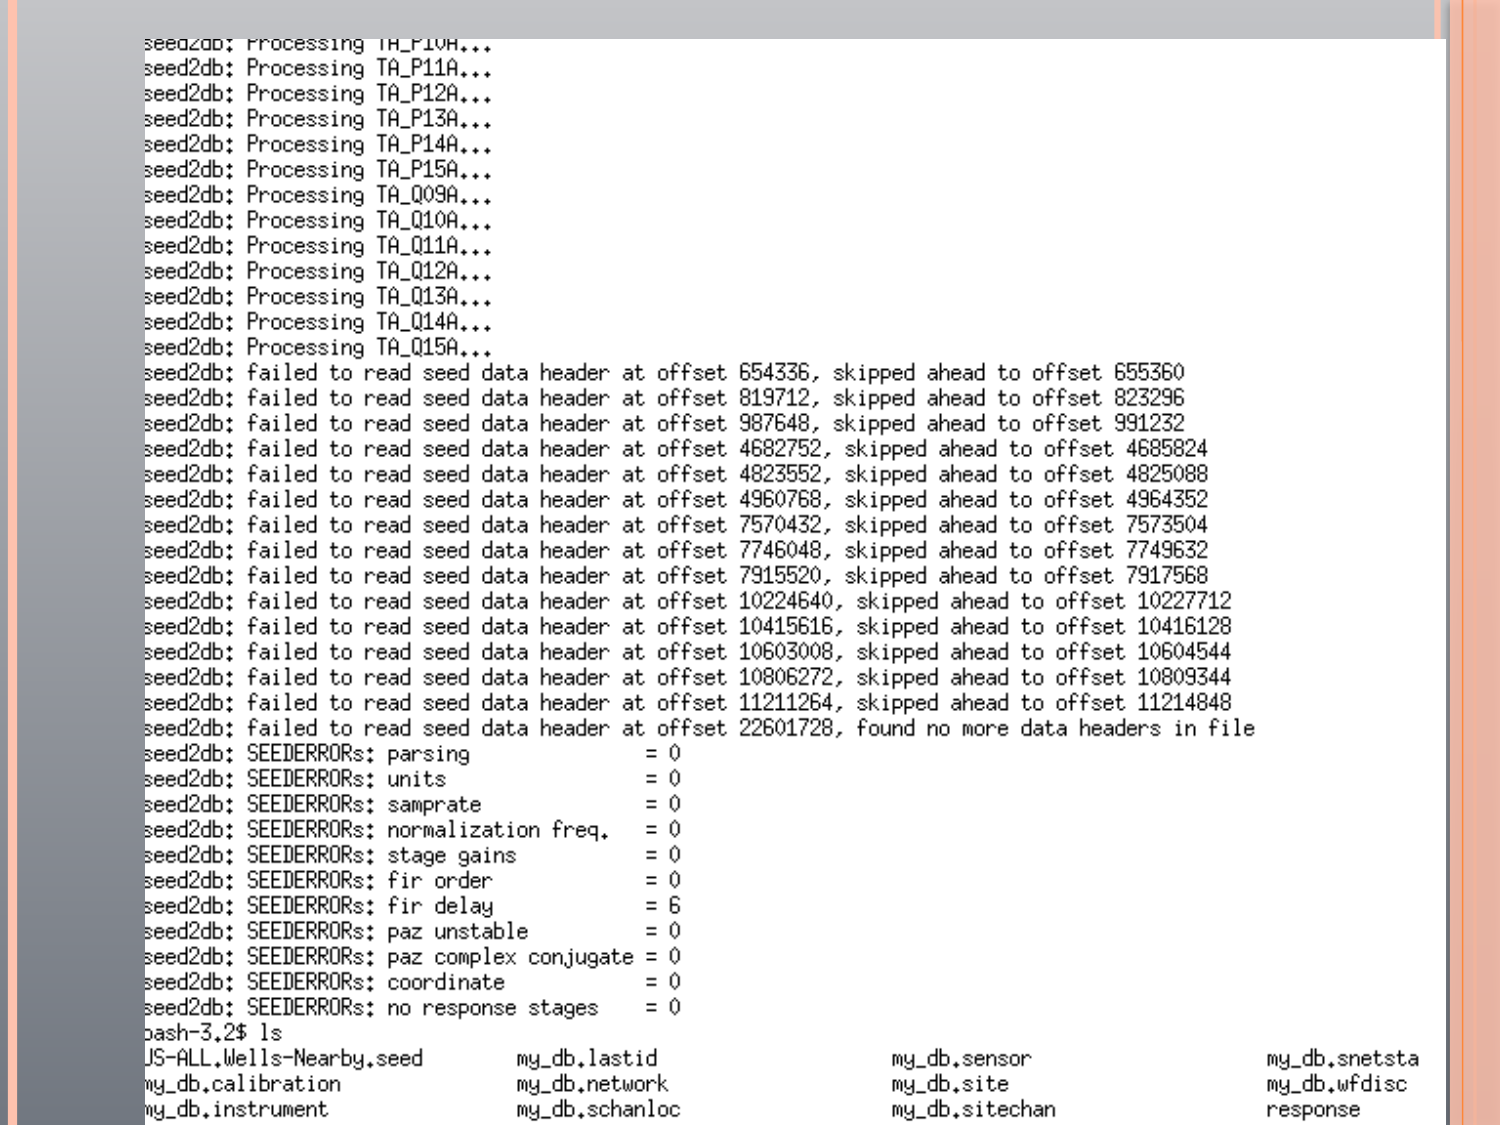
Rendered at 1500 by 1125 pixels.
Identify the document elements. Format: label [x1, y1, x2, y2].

picture [145, 39, 1446, 1125]
